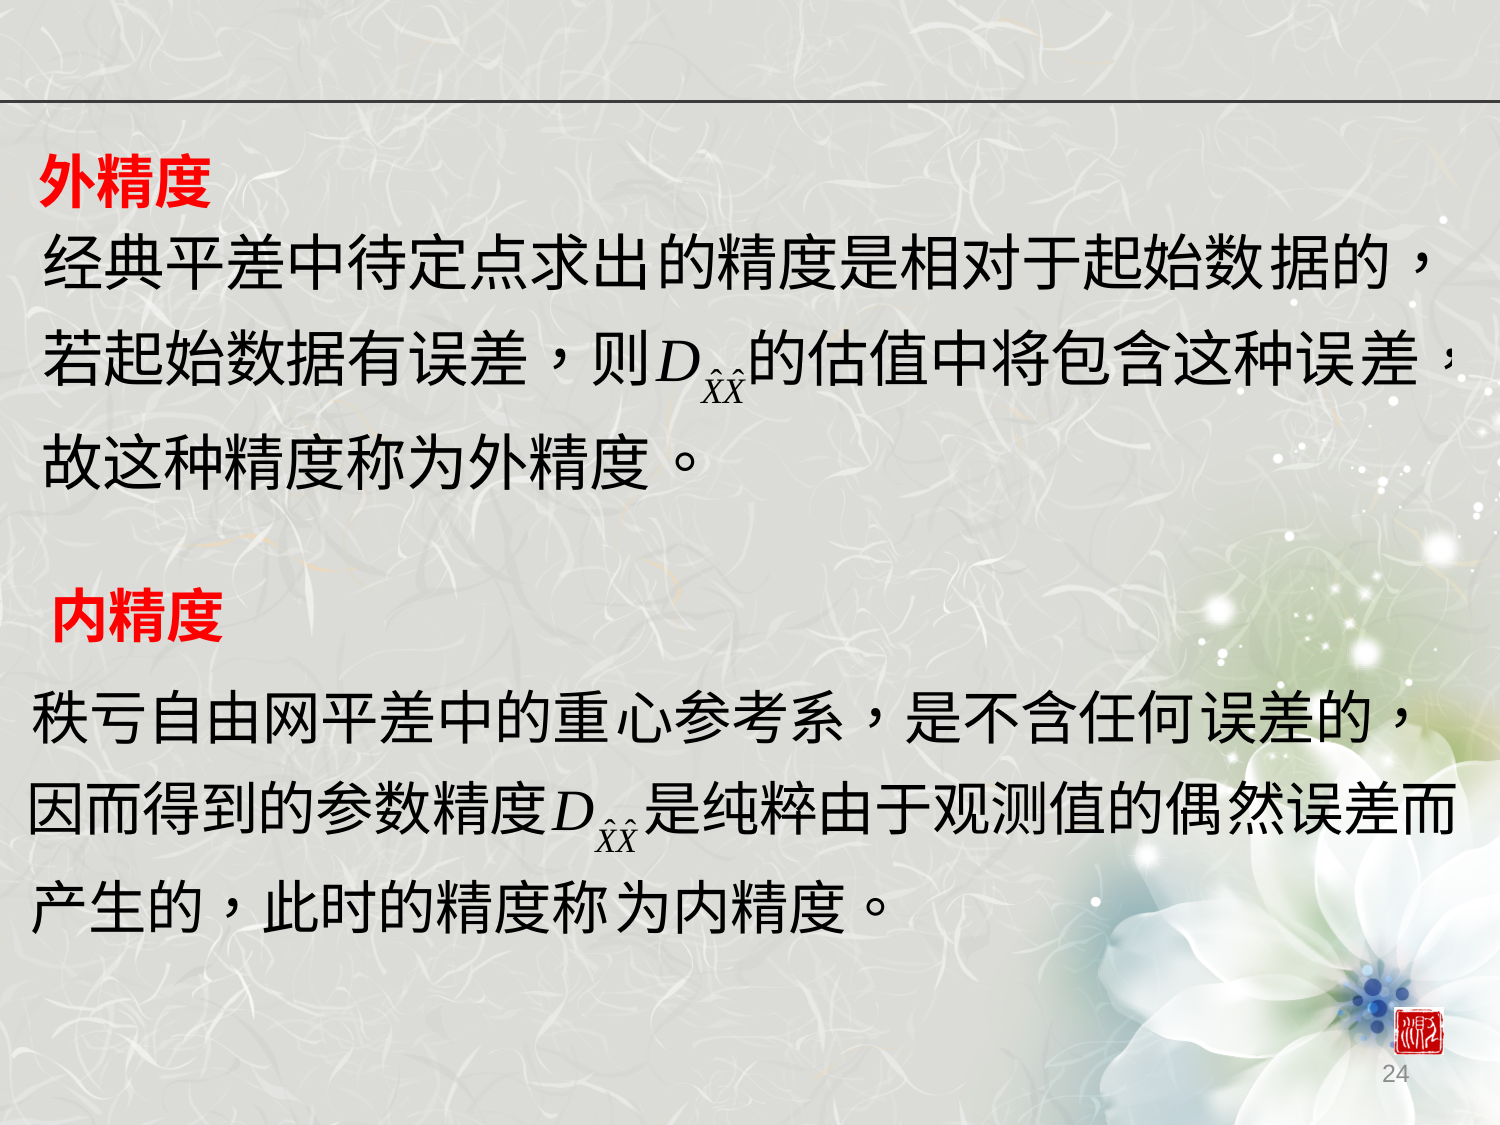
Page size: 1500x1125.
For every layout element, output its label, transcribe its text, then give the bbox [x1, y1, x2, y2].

text_box 内精度 [35, 550, 317, 657]
picture [0, 0, 1500, 100]
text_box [34, 222, 1452, 505]
slide_number 24 [1074, 1042, 1425, 1103]
text_box 外精度 [23, 117, 305, 223]
picture [0, 103, 1500, 1125]
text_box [23, 679, 1470, 948]
